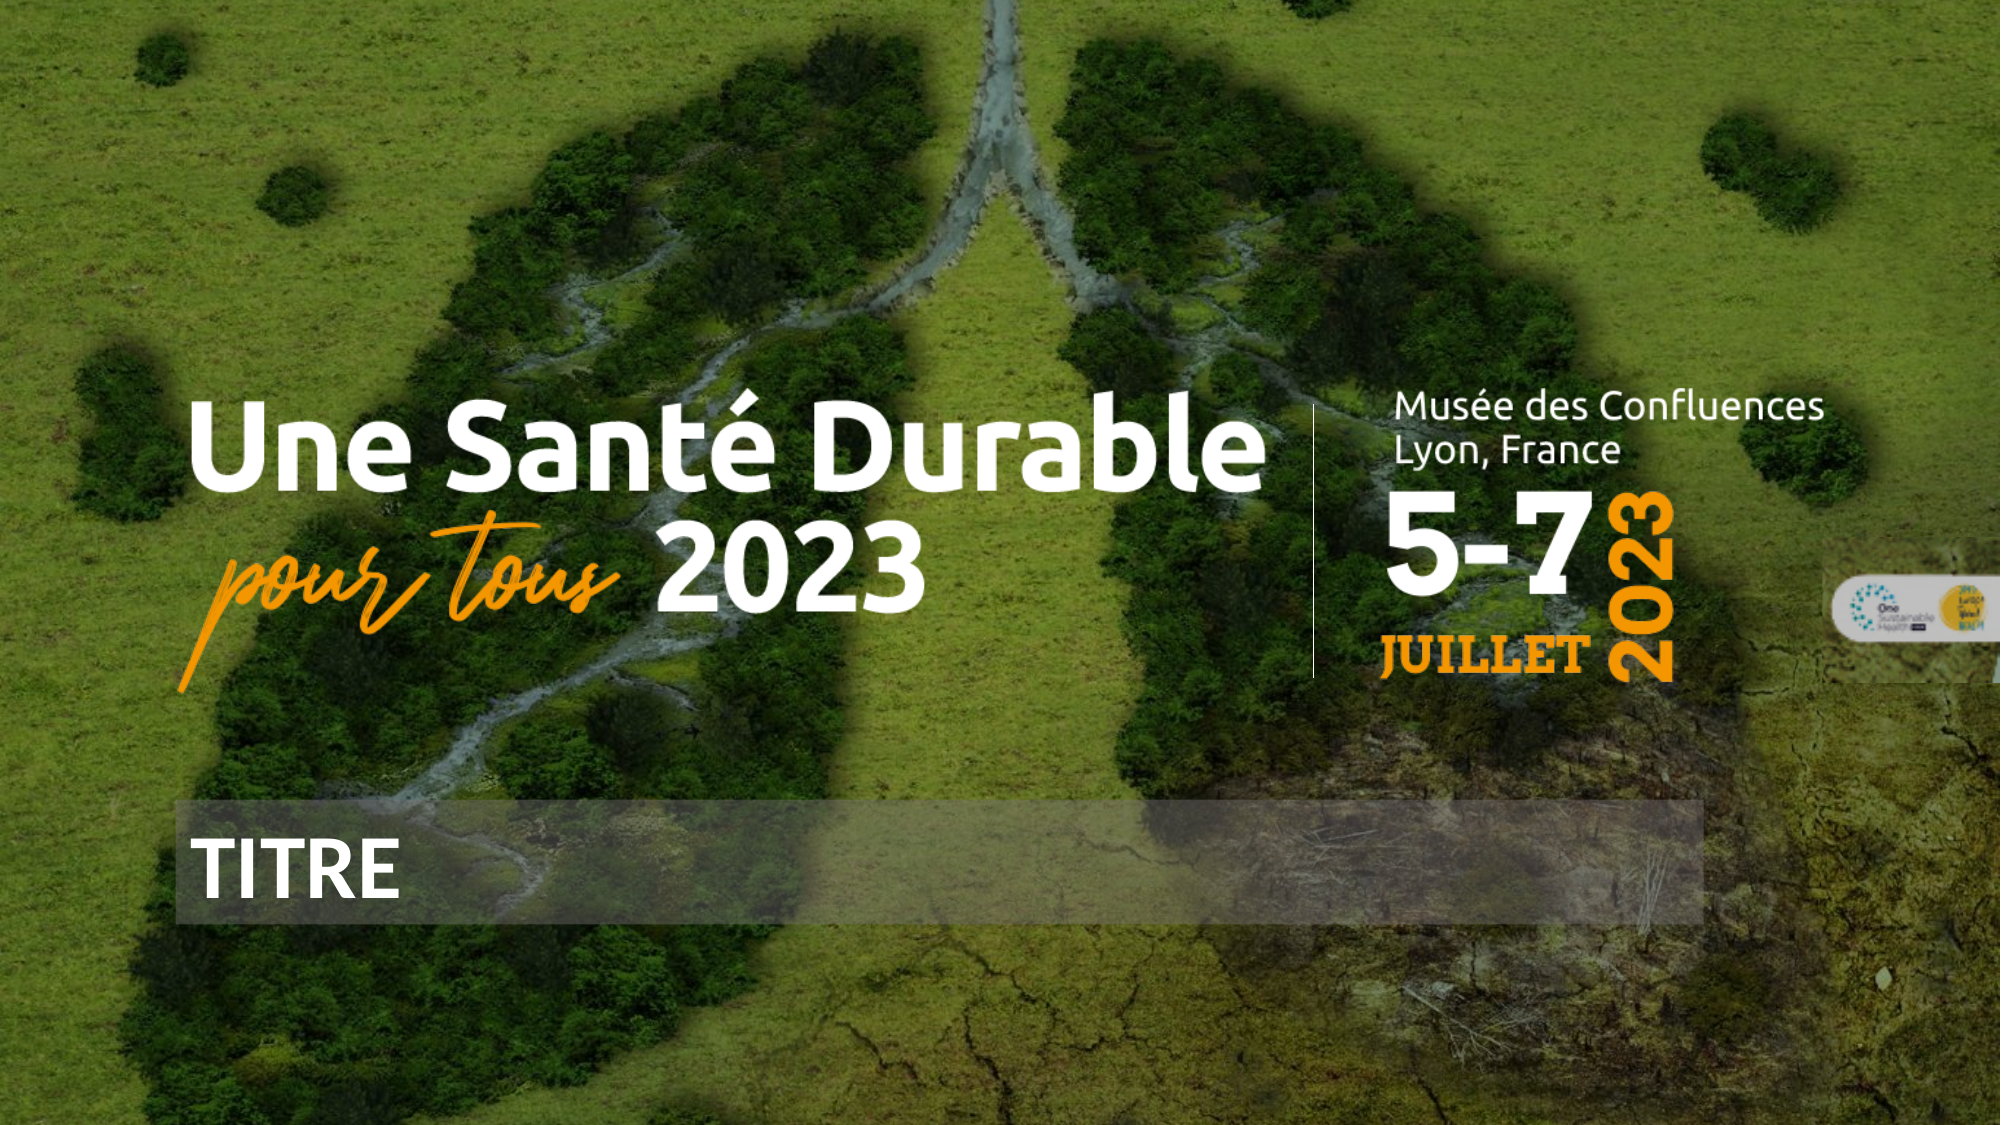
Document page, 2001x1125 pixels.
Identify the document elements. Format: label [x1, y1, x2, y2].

text_box [175, 387, 1825, 696]
text_box [0, 0, 2000, 1125]
